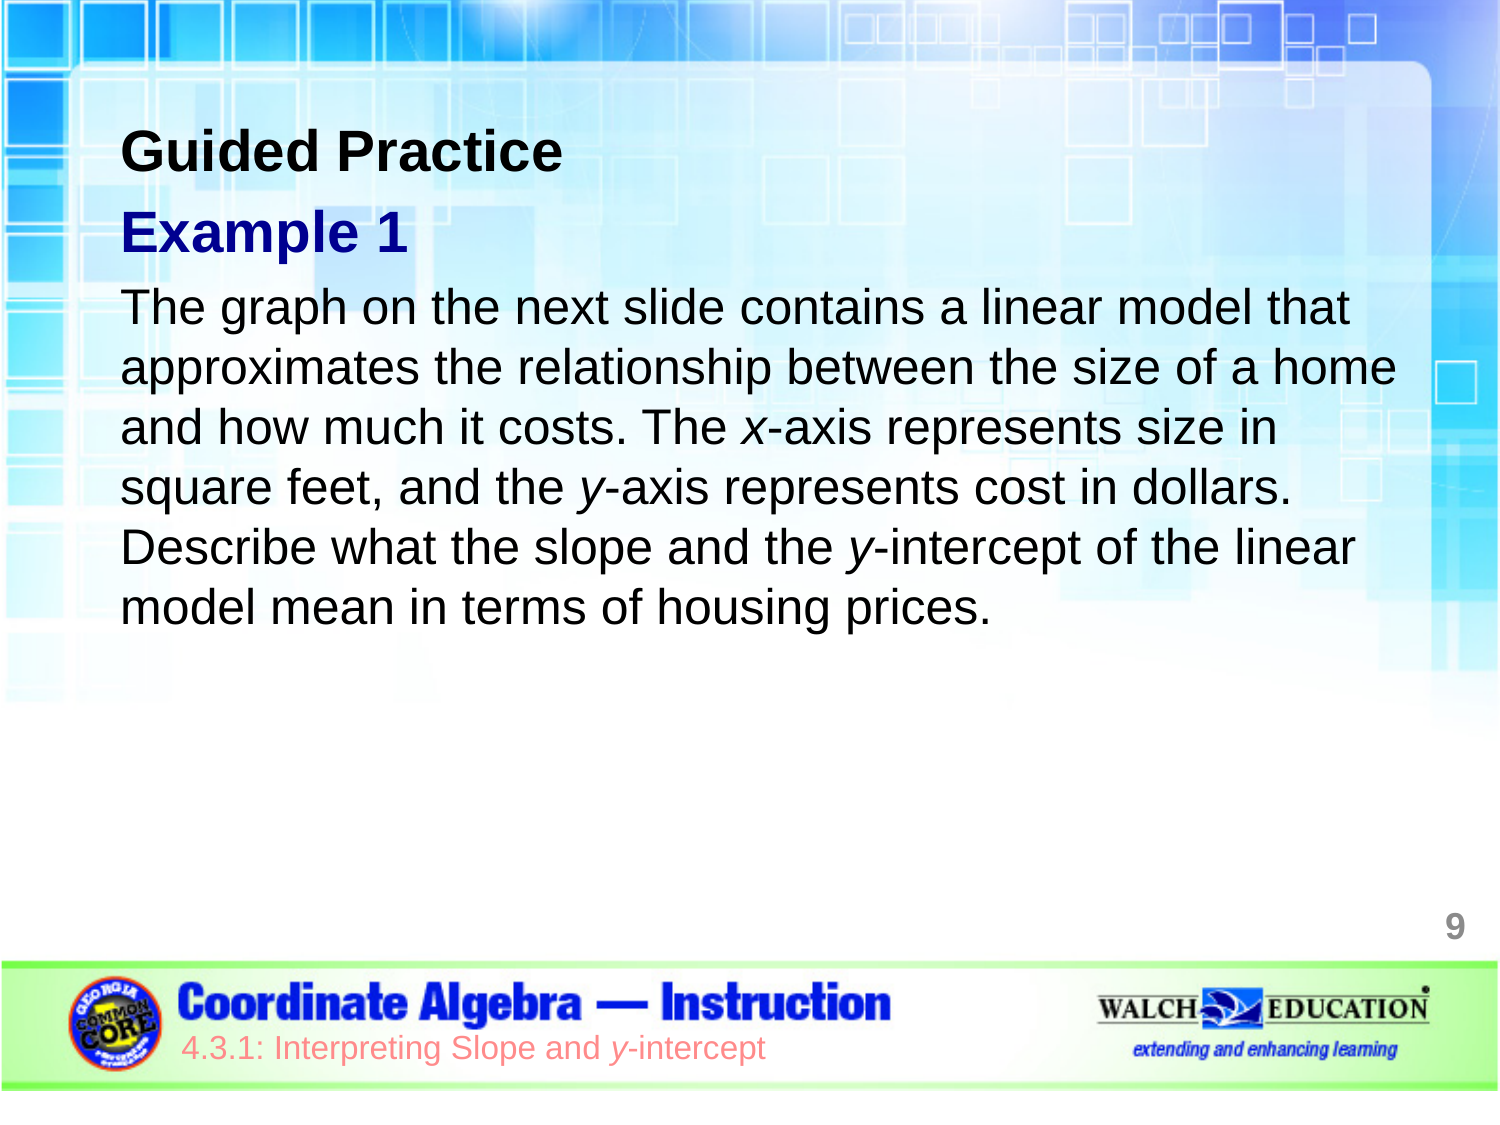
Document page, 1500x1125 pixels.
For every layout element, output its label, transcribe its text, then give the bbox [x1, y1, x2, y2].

slide_number 9 [1361, 901, 1481, 949]
subtitle Guided Practice Example 1 The graph on the next slide contains a linear model that approximates the relationship between the size of a home and how much it costs. The x-axis represents size in square feet, and the y-axis represents cost in dollars. Describe what the slope and the y-intercept of the linear model mean in terms of housing prices. [105, 105, 1436, 925]
picture [1, 0, 1500, 1091]
footer 4.3.1: Interpreting Slope and y-intercept [166, 1024, 1080, 1069]
